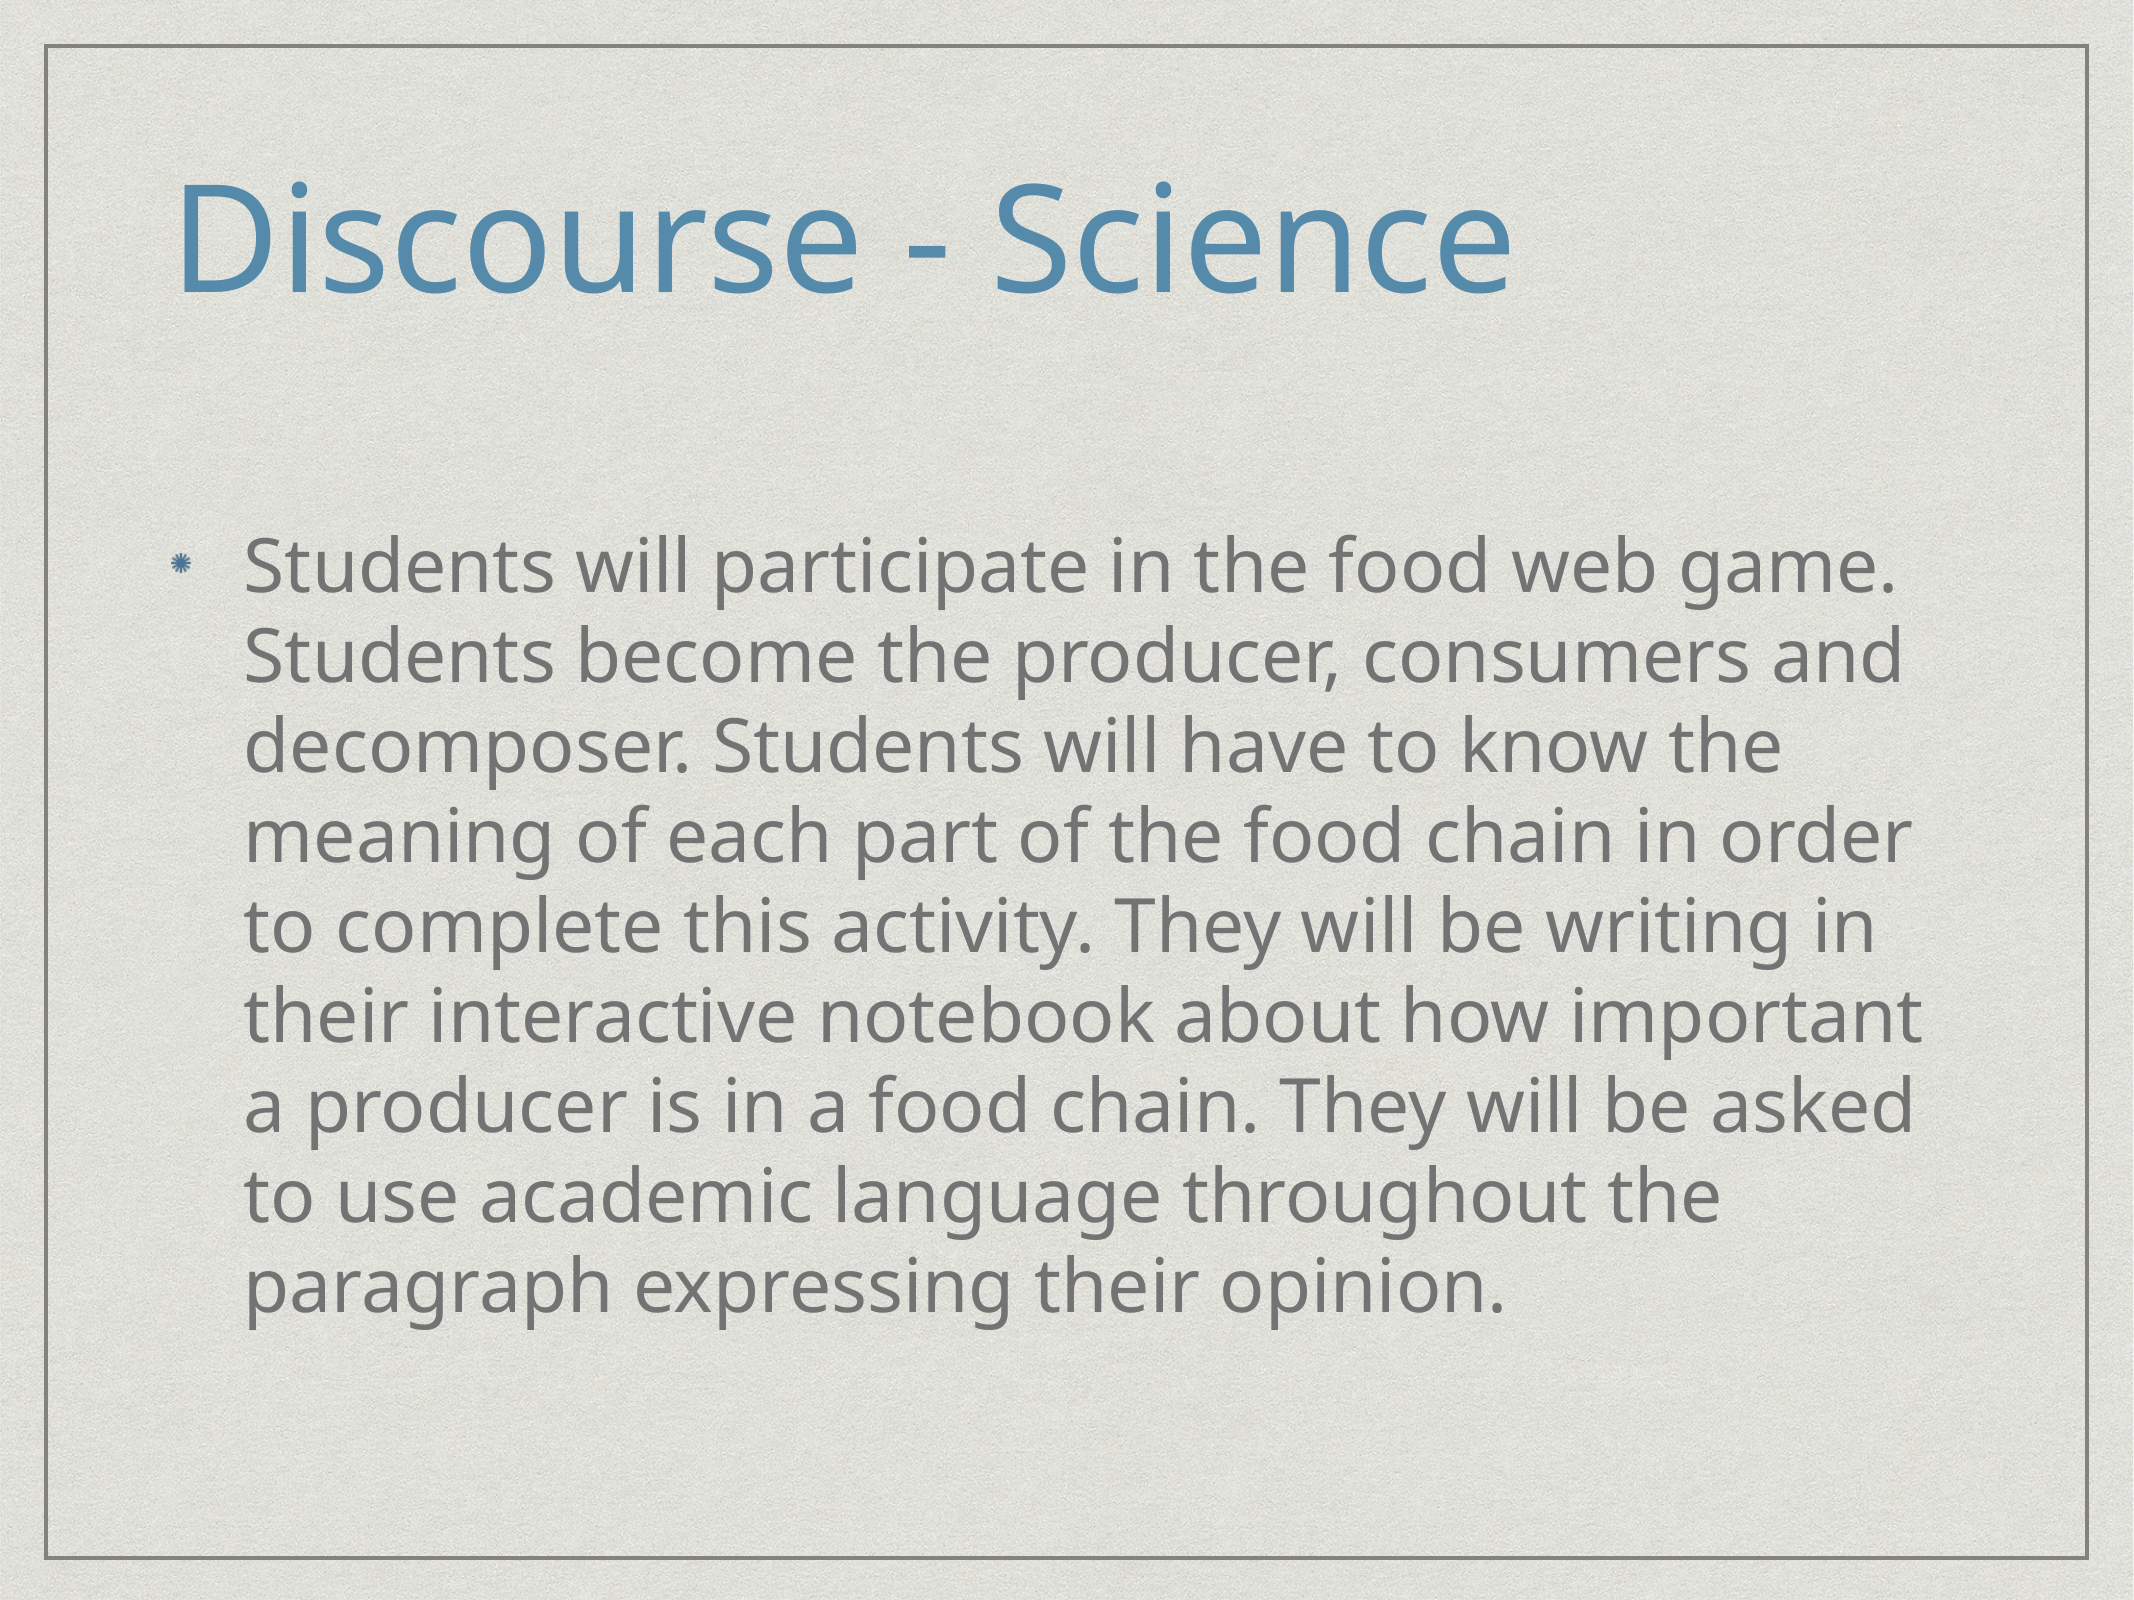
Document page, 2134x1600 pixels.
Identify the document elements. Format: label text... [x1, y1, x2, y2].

list Students will participate in the food web game. Students become the producer, consumers and decomposer. Students will have to know the meaning of each part of the food chain in order to complete this activity. They will be writing in their interactive notebook about how important a producer is in a food chain. They will be asked to use academic language throughout the paragraph expressing their opinion. [170, 453, 1963, 1393]
title Discourse - Science [170, 43, 1963, 445]
picture [0, 0, 2134, 1600]
